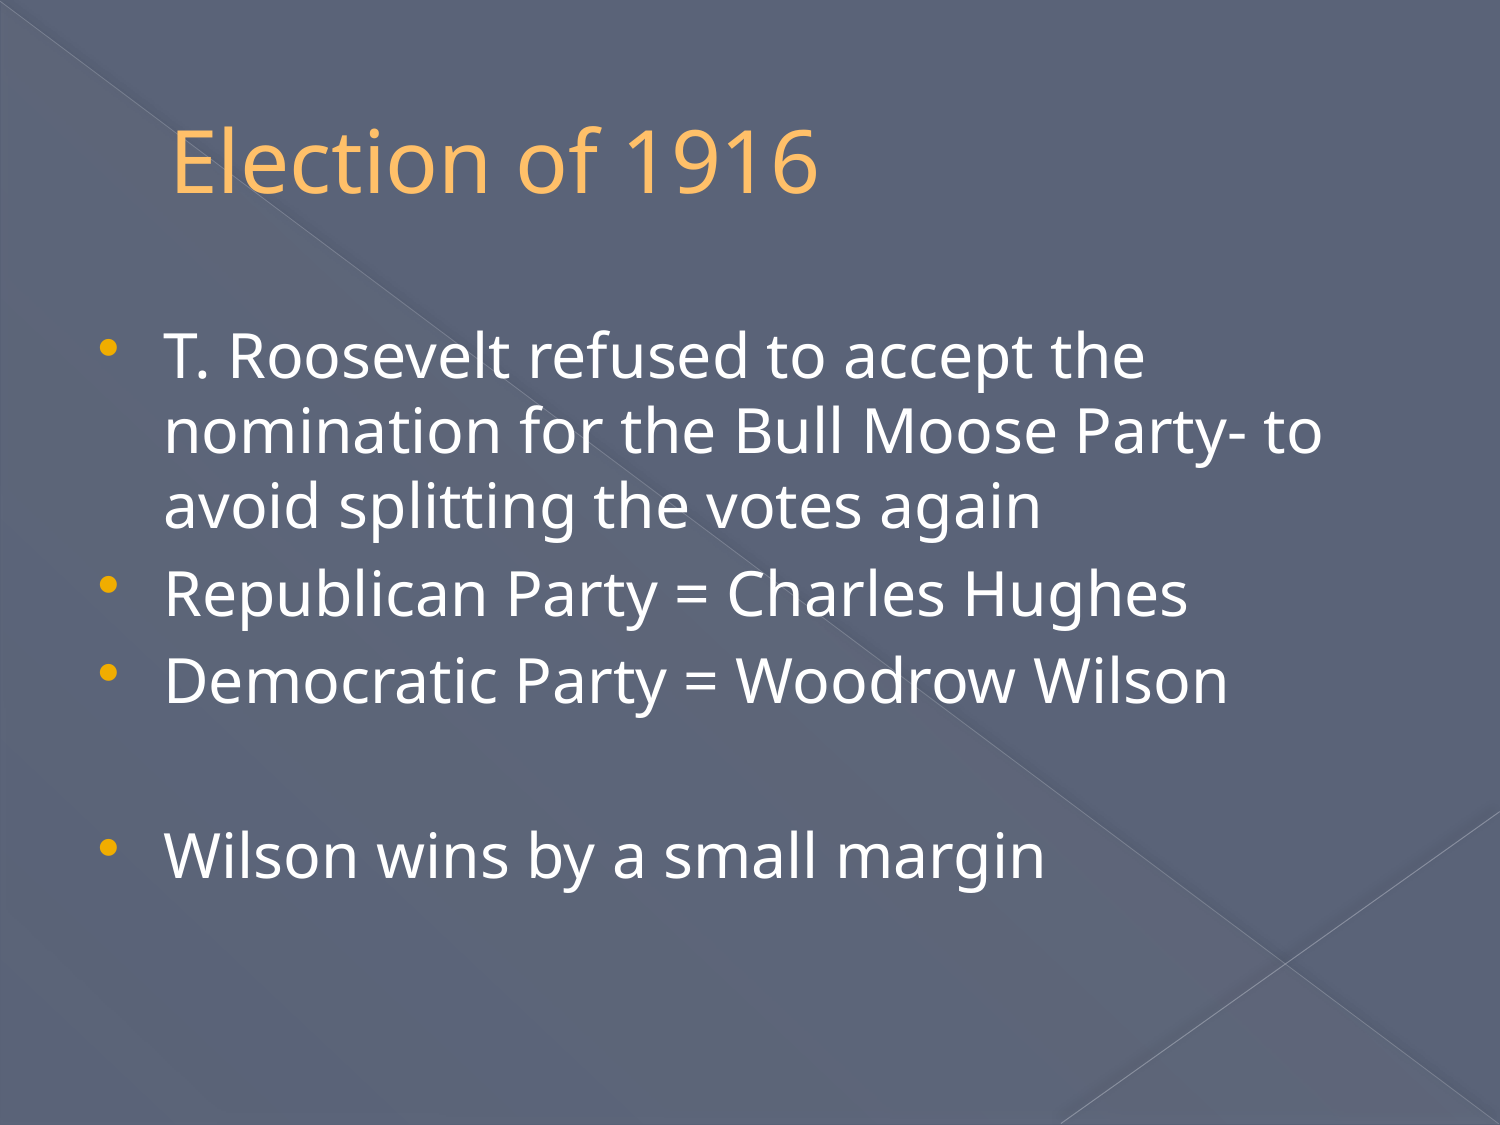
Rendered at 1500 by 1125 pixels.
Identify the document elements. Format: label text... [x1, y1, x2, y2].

list T. Roosevelt refused to accept the nomination for the Bull Moose Party- to avoid splitting the votes again Republican Party = Charles Hughes Democratic Party = Woodrow Wilson Wilson wins by a small margin [75, 308, 1425, 1059]
title Election of 1916 [75, 43, 1425, 274]
